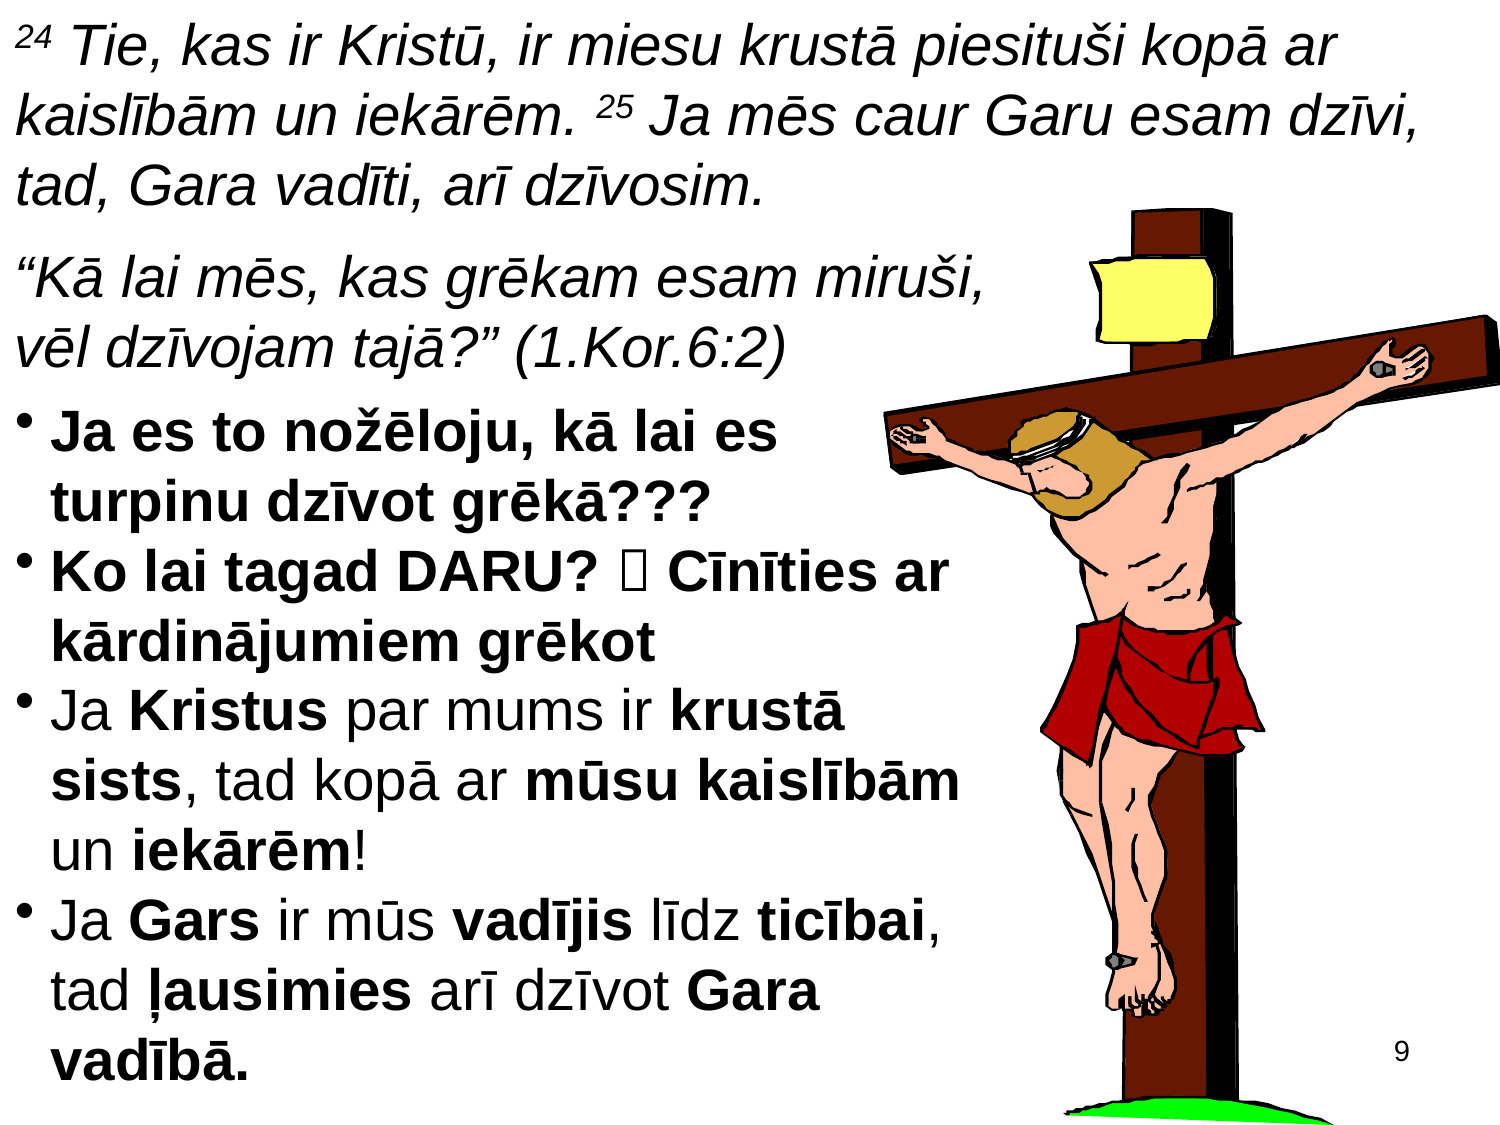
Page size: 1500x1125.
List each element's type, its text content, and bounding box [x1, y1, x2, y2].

text_box Ja es to nožēloju, kā lai es turpinu dzīvot grēkā??? Ko lai tagad DARU?  Cīnīties ar kārdinājumiem grēkot Ja Kristus par mums ir krustā sists, tad kopā ar mūsu kaislībām un iekārēm! Ja Gars ir mūs vadījis līdz ticībai, tad ļausimies arī dzīvot Gara vadībā. [0, 387, 875, 1100]
picture [880, 207, 1500, 1125]
list 24 Tie, kas ir Kristū, ir miesu krustā piesituši kopā ar kaislībām un iekārēm. 25 Ja mēs caur Garu esam dzīvi, tad, Gara vadīti, arī dzīvosim. [0, 0, 1500, 178]
text_box “Kā lai mēs, kas grēkam esam miruši, vēl dzīvojam tajā?” (1.Kor.6:2) [0, 231, 875, 387]
